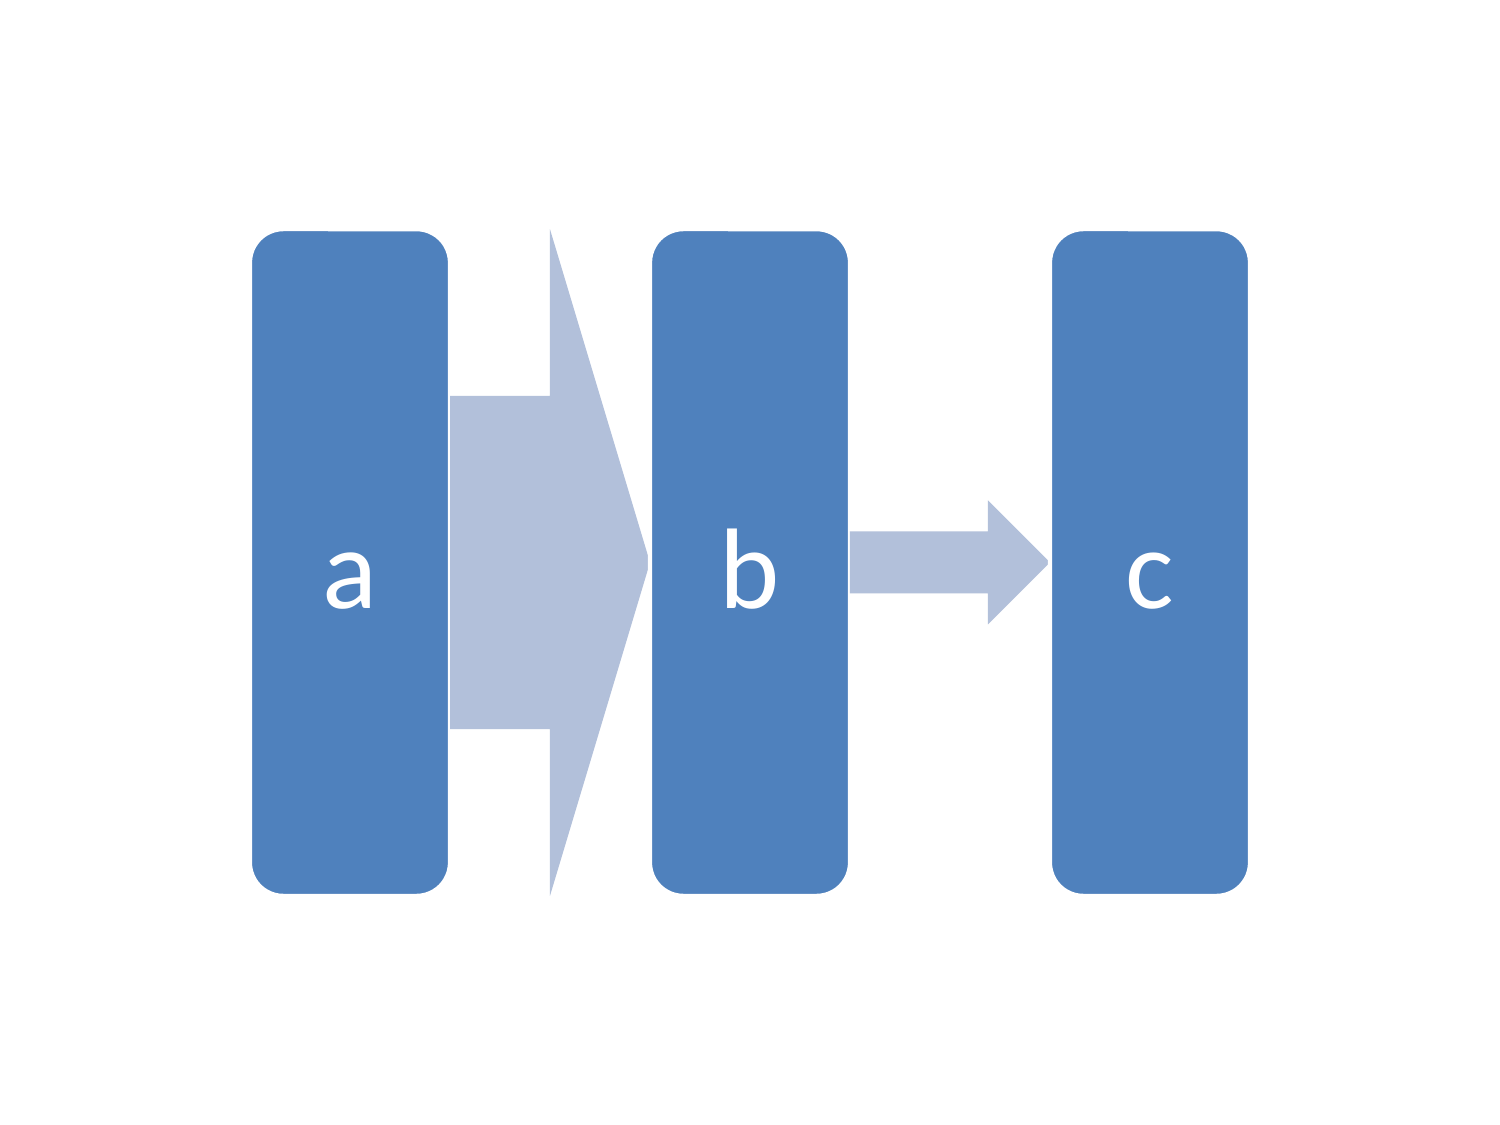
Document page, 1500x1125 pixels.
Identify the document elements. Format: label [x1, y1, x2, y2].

text_box [249, 228, 1251, 897]
